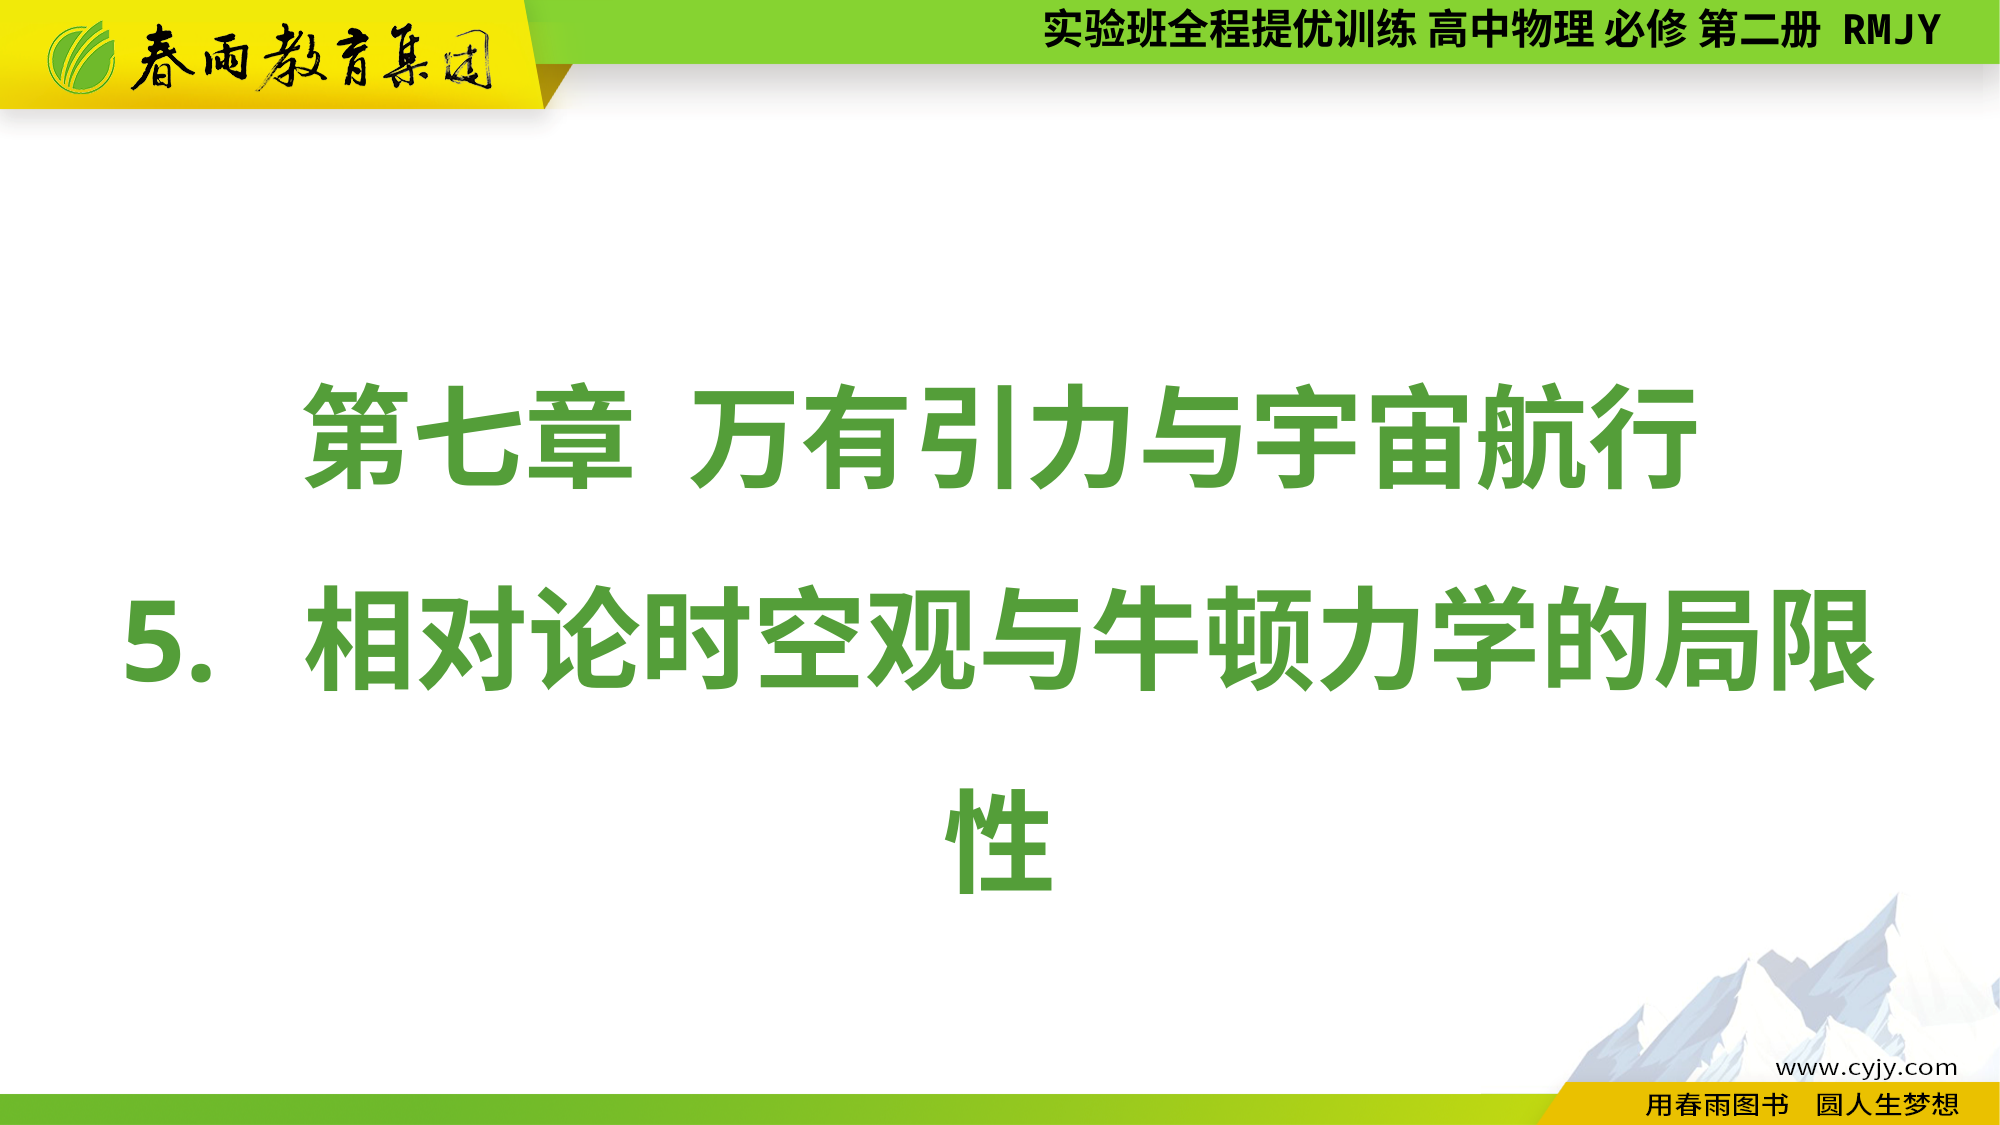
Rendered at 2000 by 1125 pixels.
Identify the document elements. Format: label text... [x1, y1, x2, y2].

picture [0, 0, 2000, 1125]
text_box 第七章 万有引力与宇宙航行 5. 相对论时空观与牛顿力学的局限性 [54, 291, 1946, 915]
